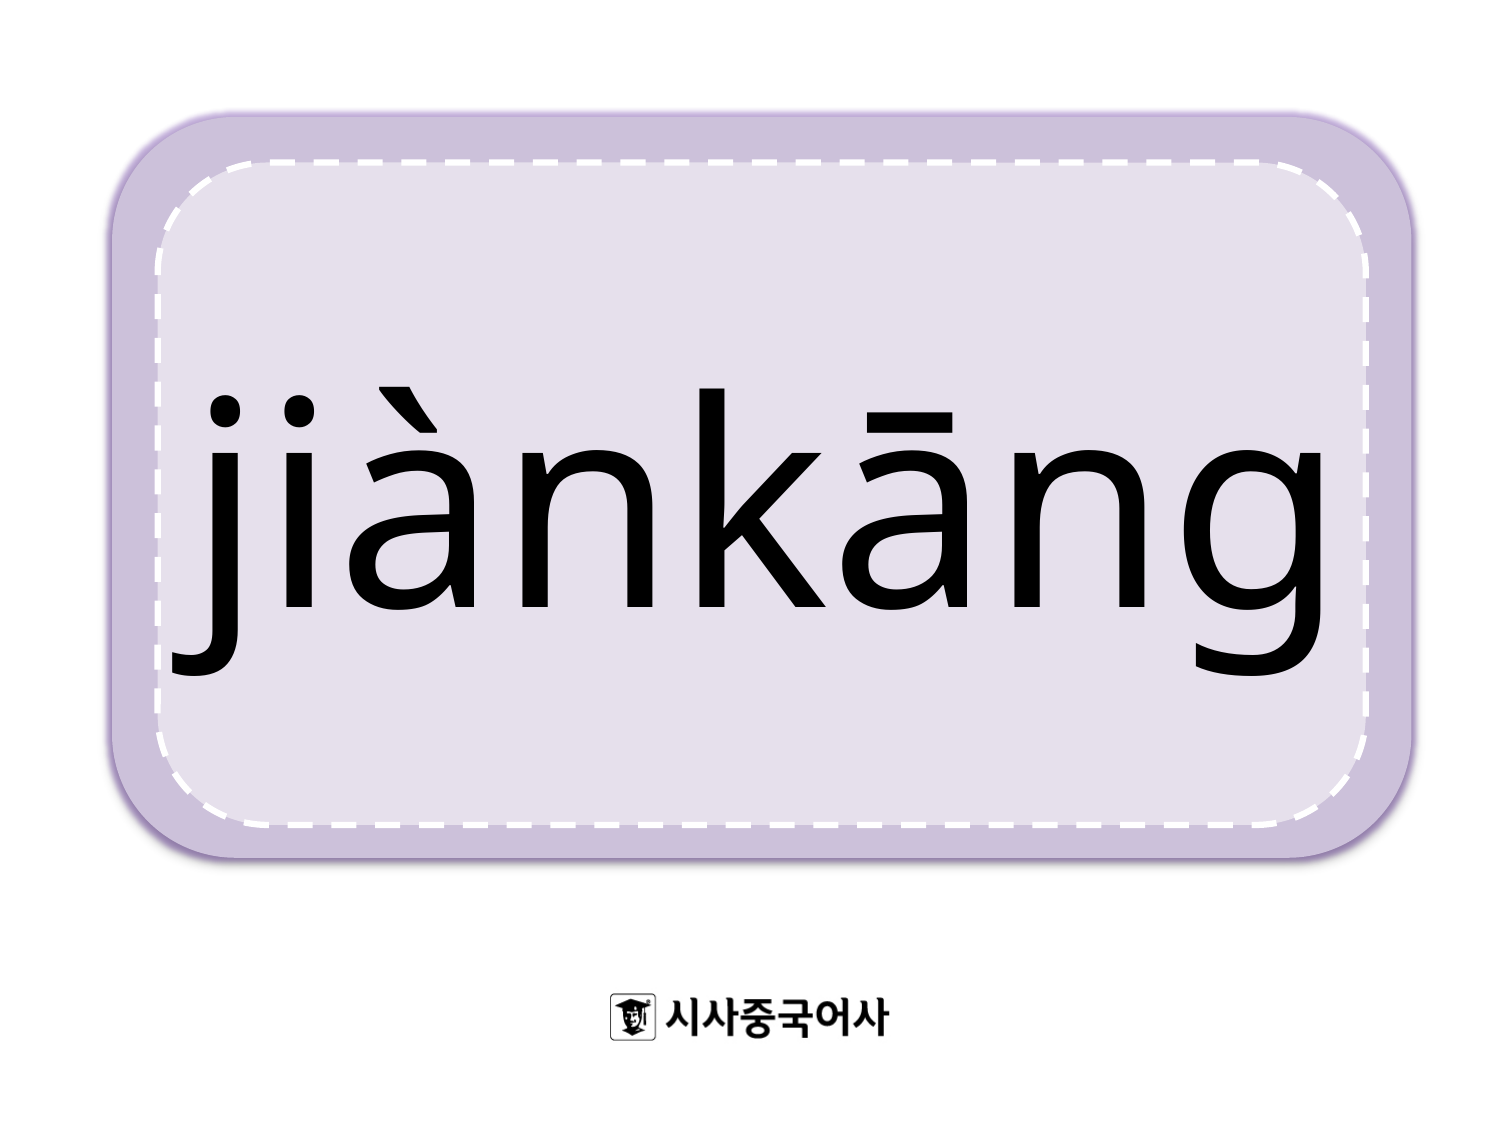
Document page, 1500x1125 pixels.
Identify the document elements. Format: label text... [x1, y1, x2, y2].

text_box jiànkāng [162, 160, 1371, 824]
picture [602, 987, 898, 1047]
